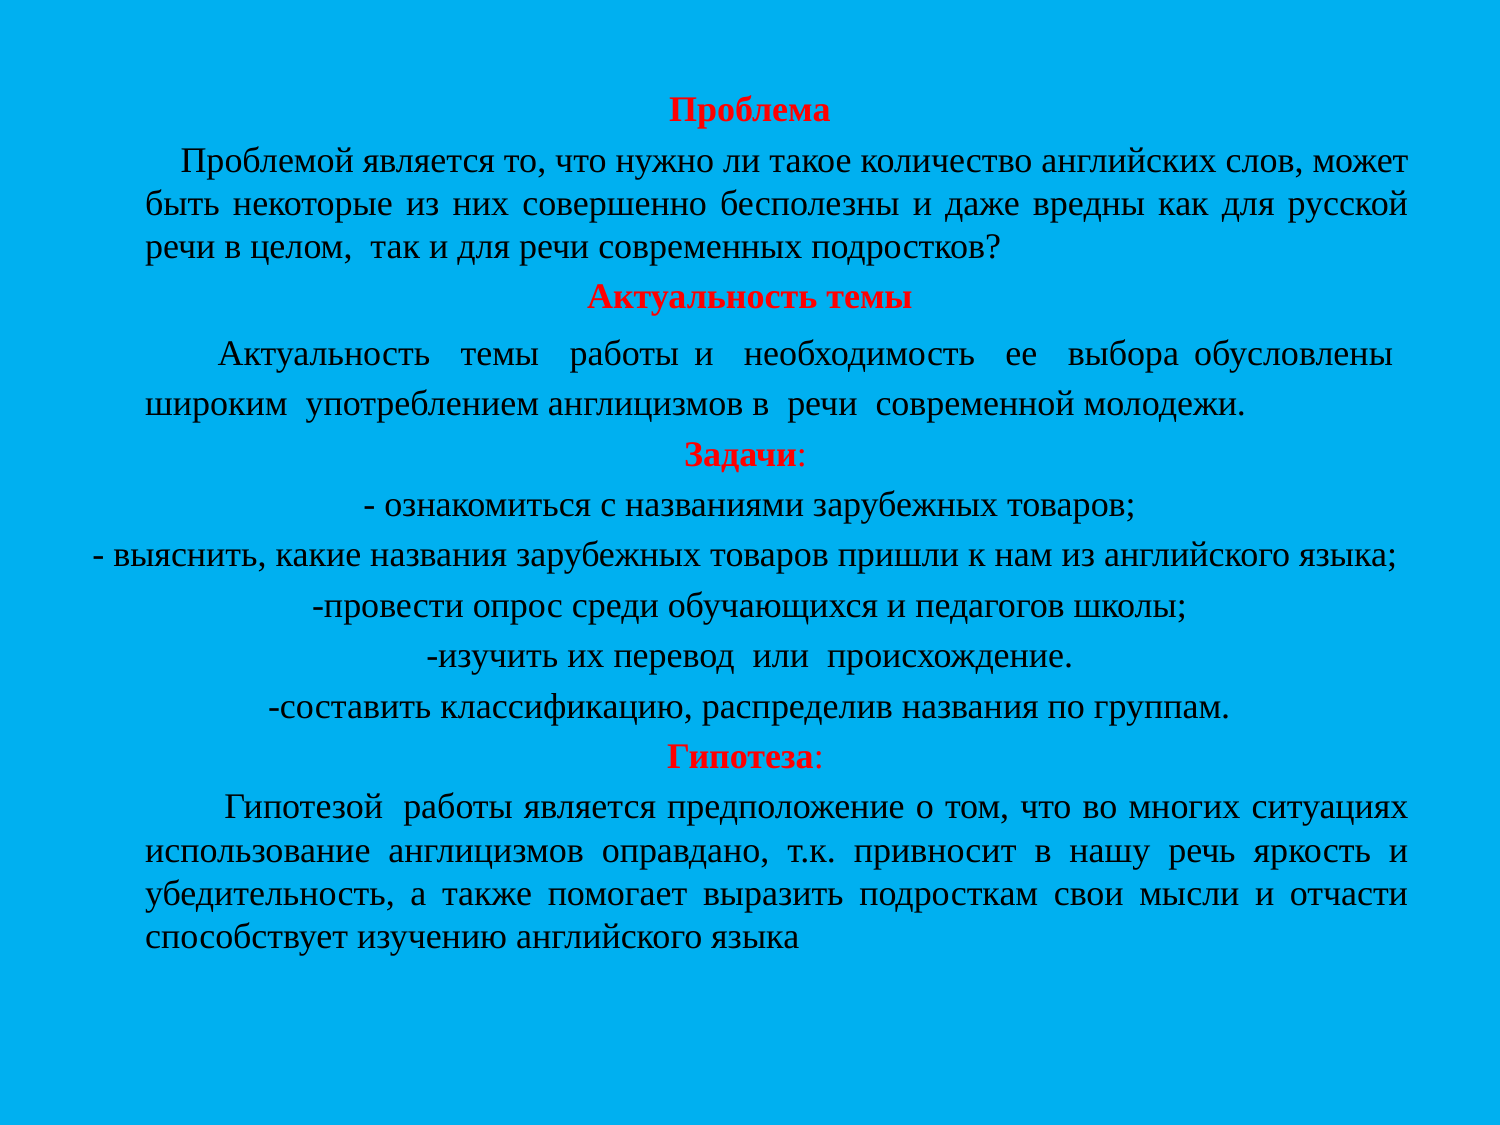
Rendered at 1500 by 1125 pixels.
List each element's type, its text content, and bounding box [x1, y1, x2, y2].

list Проблема Проблемой является то, что нужно ли такое количество английских слов, может быть некоторые из них совершенно бесполезны и даже вредны как для русской речи в целом, так и для речи современных подростков? Актуальность темы Актуальность темы работы и необходимость ее выбора обусловлены широким употреблением англицизмов в речи современной молодежи. Задачи: - ознакомиться с названиями зарубежных товаров; - выяснить, какие названия зарубежных товаров пришли к нам из английского языка; -провести опрос среди обучающихся и педагогов школы; -изучить их перевод или происхождение. -составить классификацию, распределив названия по группам. Гипотеза: Гипотезой работы является предположение о том, что во многих ситуациях использование англицизмов оправдано, т.к. привносит в нашу речь яркость и убедительность, а также помогает выразить подросткам свои мысли и отчасти способствует изучению английского языка [75, 78, 1425, 1005]
